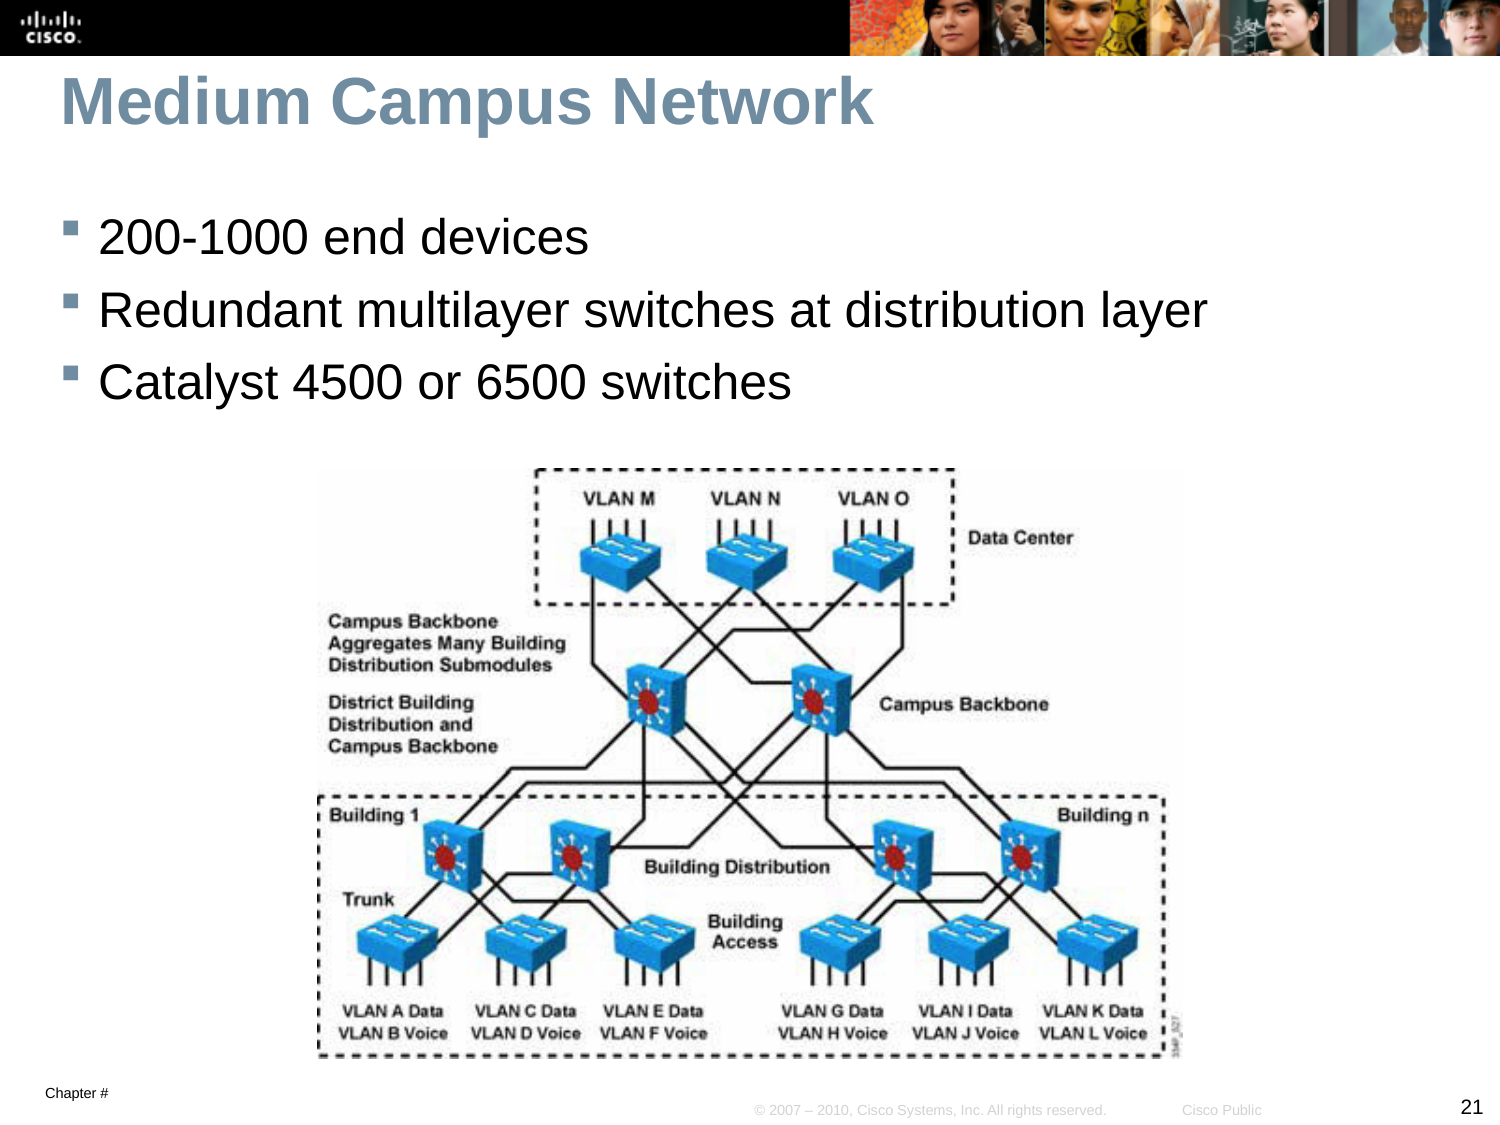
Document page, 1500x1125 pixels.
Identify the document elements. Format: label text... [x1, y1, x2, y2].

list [316, 467, 1184, 1060]
list 200-1000 end devices Redundant multilayer switches at distribution layer Catalyst 4500 or 6500 switches [45, 197, 1444, 613]
title Medium Campus Network [45, 59, 1444, 182]
picture [0, 0, 1500, 56]
